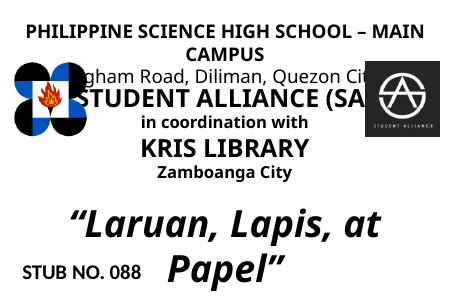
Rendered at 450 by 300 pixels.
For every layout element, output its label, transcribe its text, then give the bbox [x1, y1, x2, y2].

picture [364, 60, 441, 137]
text_box “Laruan, Lapis, at Papel” [0, 192, 450, 298]
text_box STUDENT ALLIANCE (SA) in coordination with KRIS LIBRARY Zamboanga City [0, 74, 450, 190]
text_box PHILIPPINE SCIENCE HIGH SCHOOL – MAIN CAMPUS Agham Road, Diliman, Quezon City [0, 12, 450, 74]
text_box STUB NO. 088 [7, 251, 213, 292]
picture [12, 60, 88, 137]
